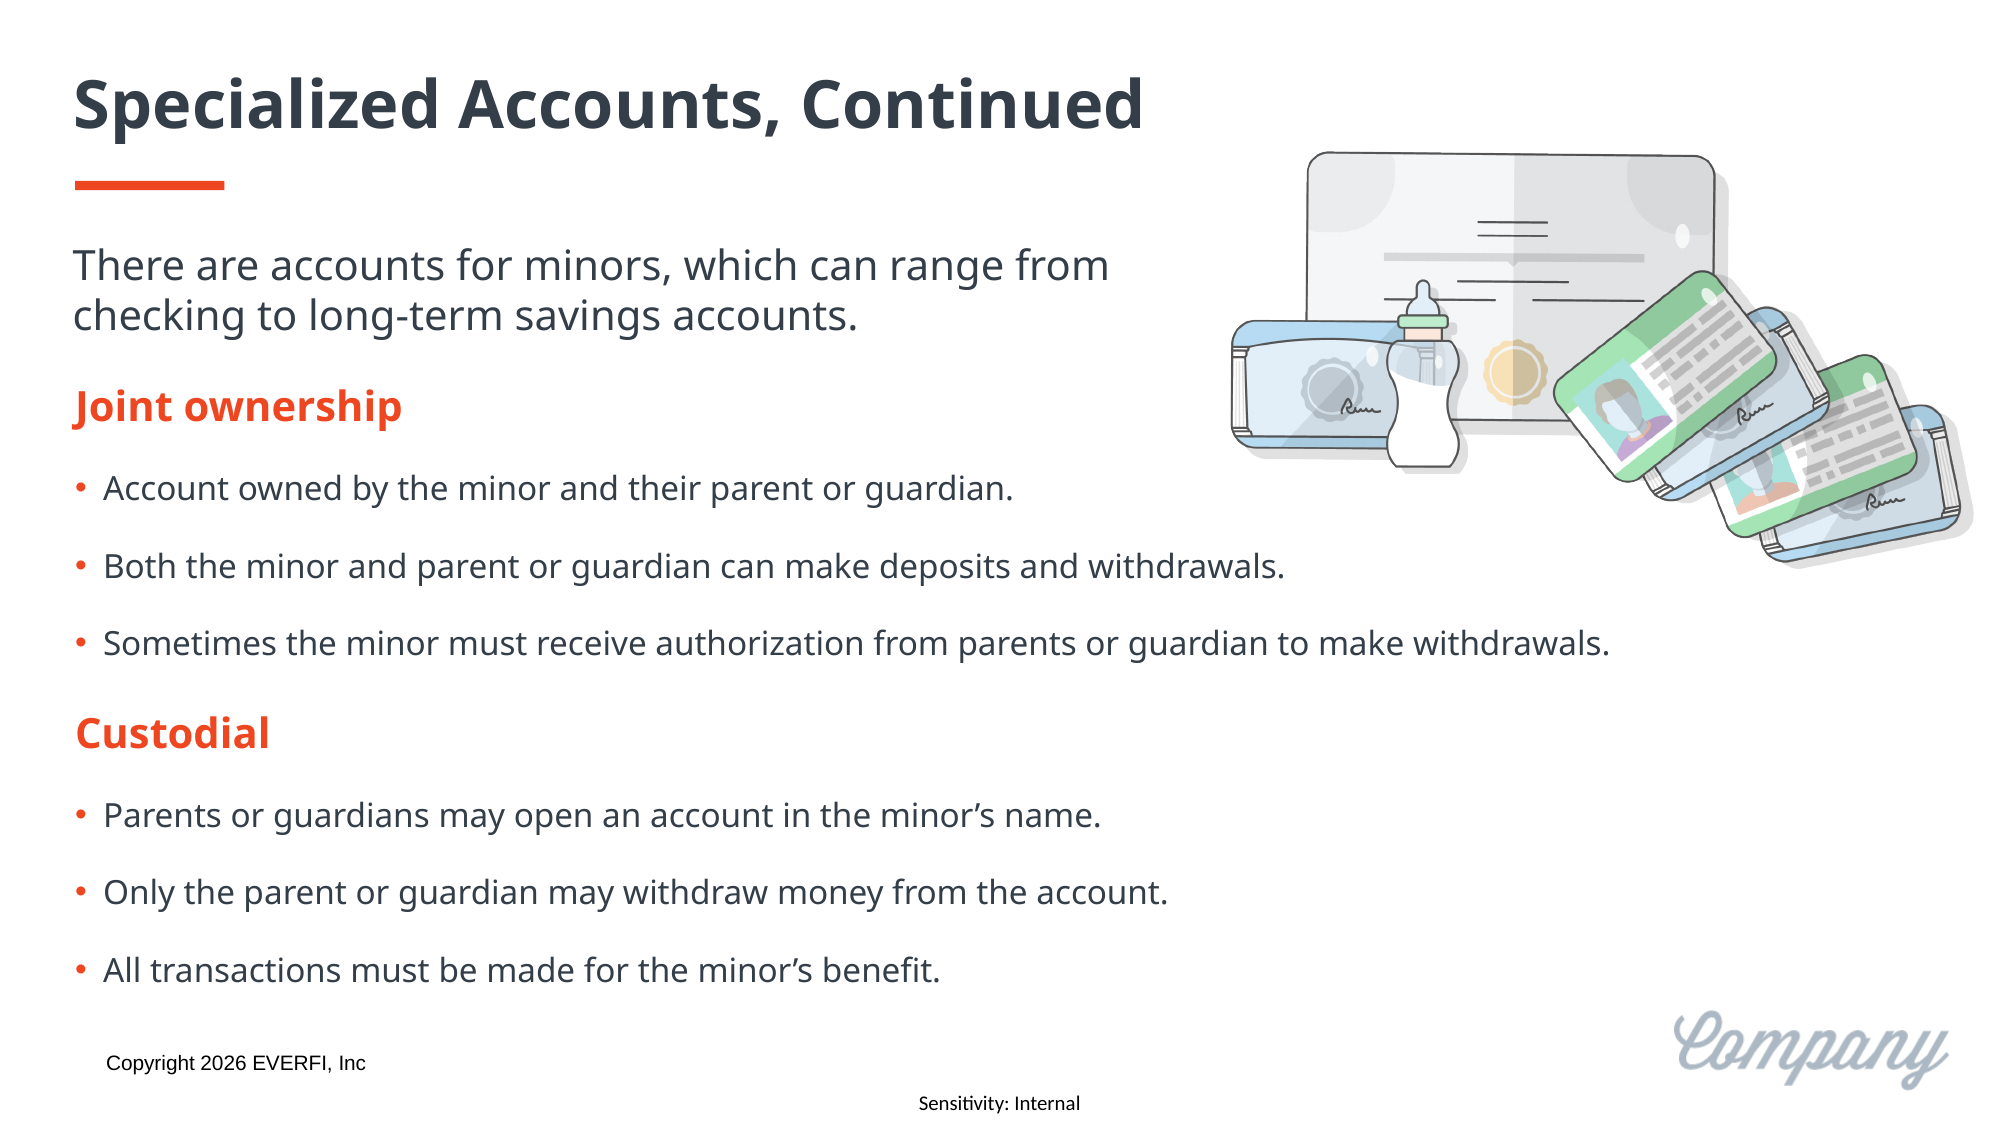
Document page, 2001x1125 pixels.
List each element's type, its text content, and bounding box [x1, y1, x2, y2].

picture [1665, 998, 1967, 1096]
footer Copyright 2026 EVERFI, Inc [91, 1041, 1440, 1125]
text_box There are accounts for minors, which can range from checking to long-term savings accounts. [57, 231, 1153, 363]
title Specialized Accounts, Continued [58, 63, 1950, 267]
text_box Joint ownership Account owned by the minor and their parent or guardian. Both the minor and parent or guardian can make deposits and withdrawals. Sometimes the minor must receive authorization from parents or guardian to make withdrawals. [74, 379, 1778, 663]
text_box Custodial Parents or guardians may open an account in the minor’s name. Only the parent or guardian may withdraw money from the account. All transactions must be made for the minor’s benefit. [74, 706, 1261, 989]
picture [1227, 151, 1974, 574]
